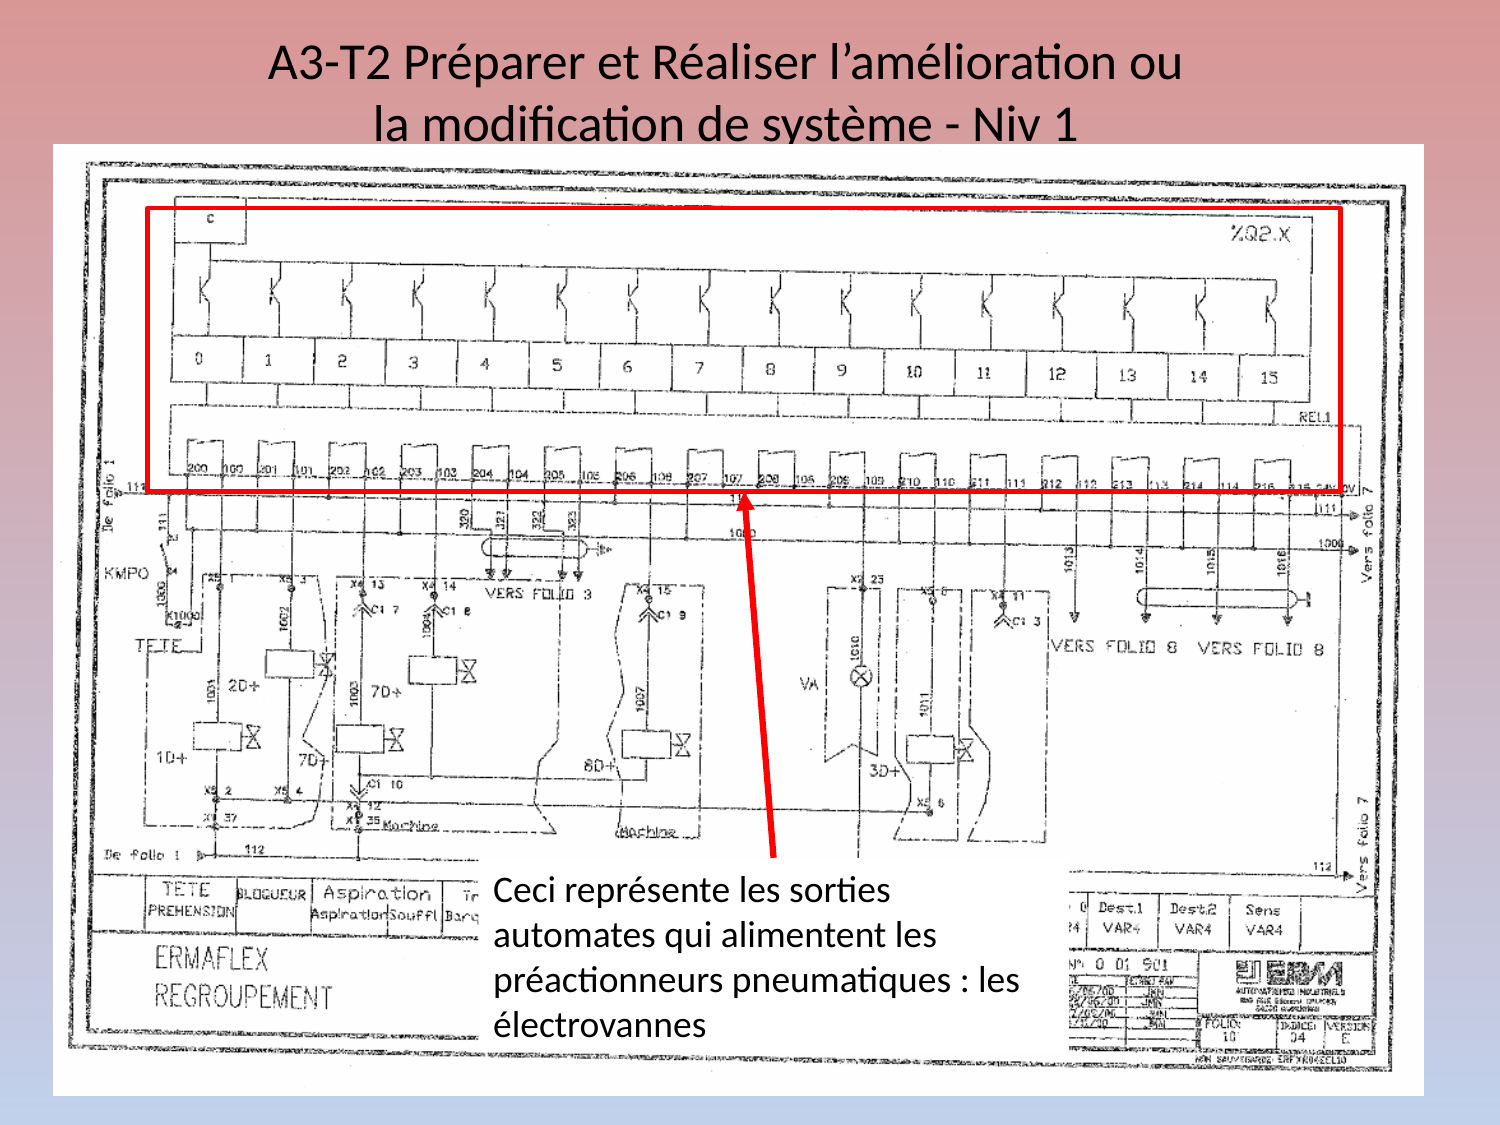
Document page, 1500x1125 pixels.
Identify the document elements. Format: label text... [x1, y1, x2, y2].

text_box A3-T2 Préparer et Réaliser l’amélioration ou la modification de système - Niv 1 [242, 19, 1211, 142]
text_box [743, 491, 774, 859]
picture [52, 144, 1424, 1096]
